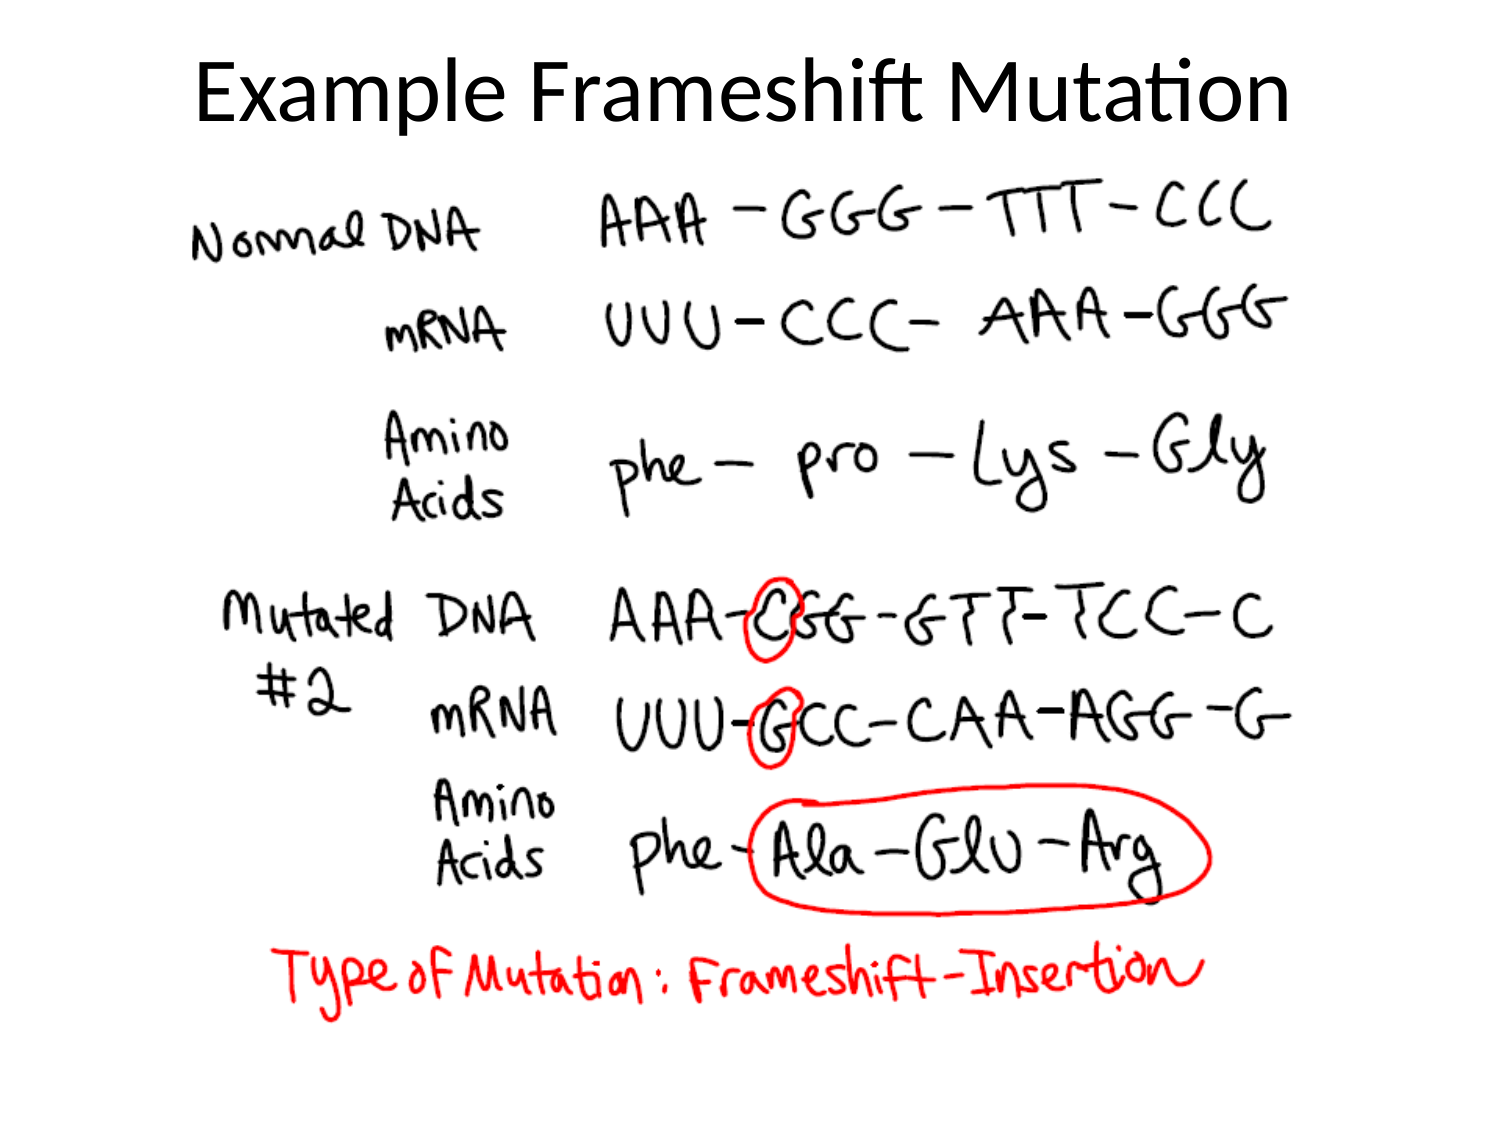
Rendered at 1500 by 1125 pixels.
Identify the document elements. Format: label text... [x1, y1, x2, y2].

picture [198, 562, 1329, 1038]
title Example Frameshift Mutation [68, 19, 1419, 151]
picture [165, 174, 1329, 529]
